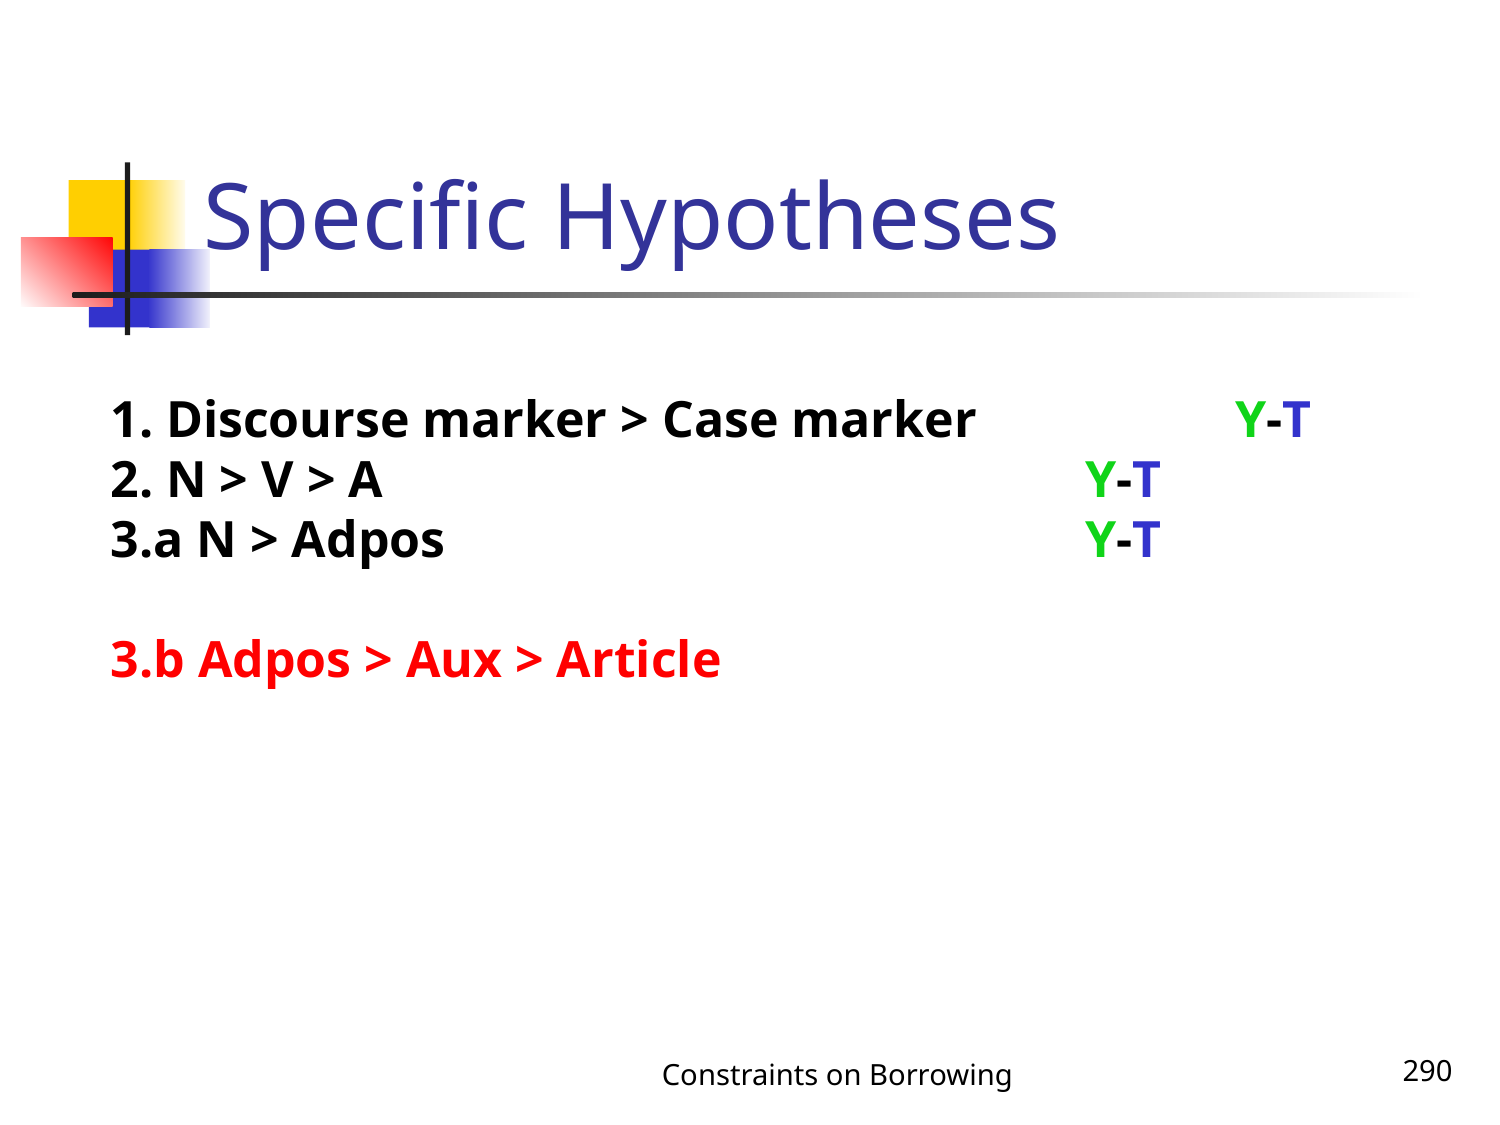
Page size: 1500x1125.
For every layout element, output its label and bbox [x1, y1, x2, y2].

text_box [96, 380, 1476, 696]
slide_number [1154, 1023, 1468, 1100]
title [188, 34, 1468, 276]
footer [599, 1023, 1076, 1100]
